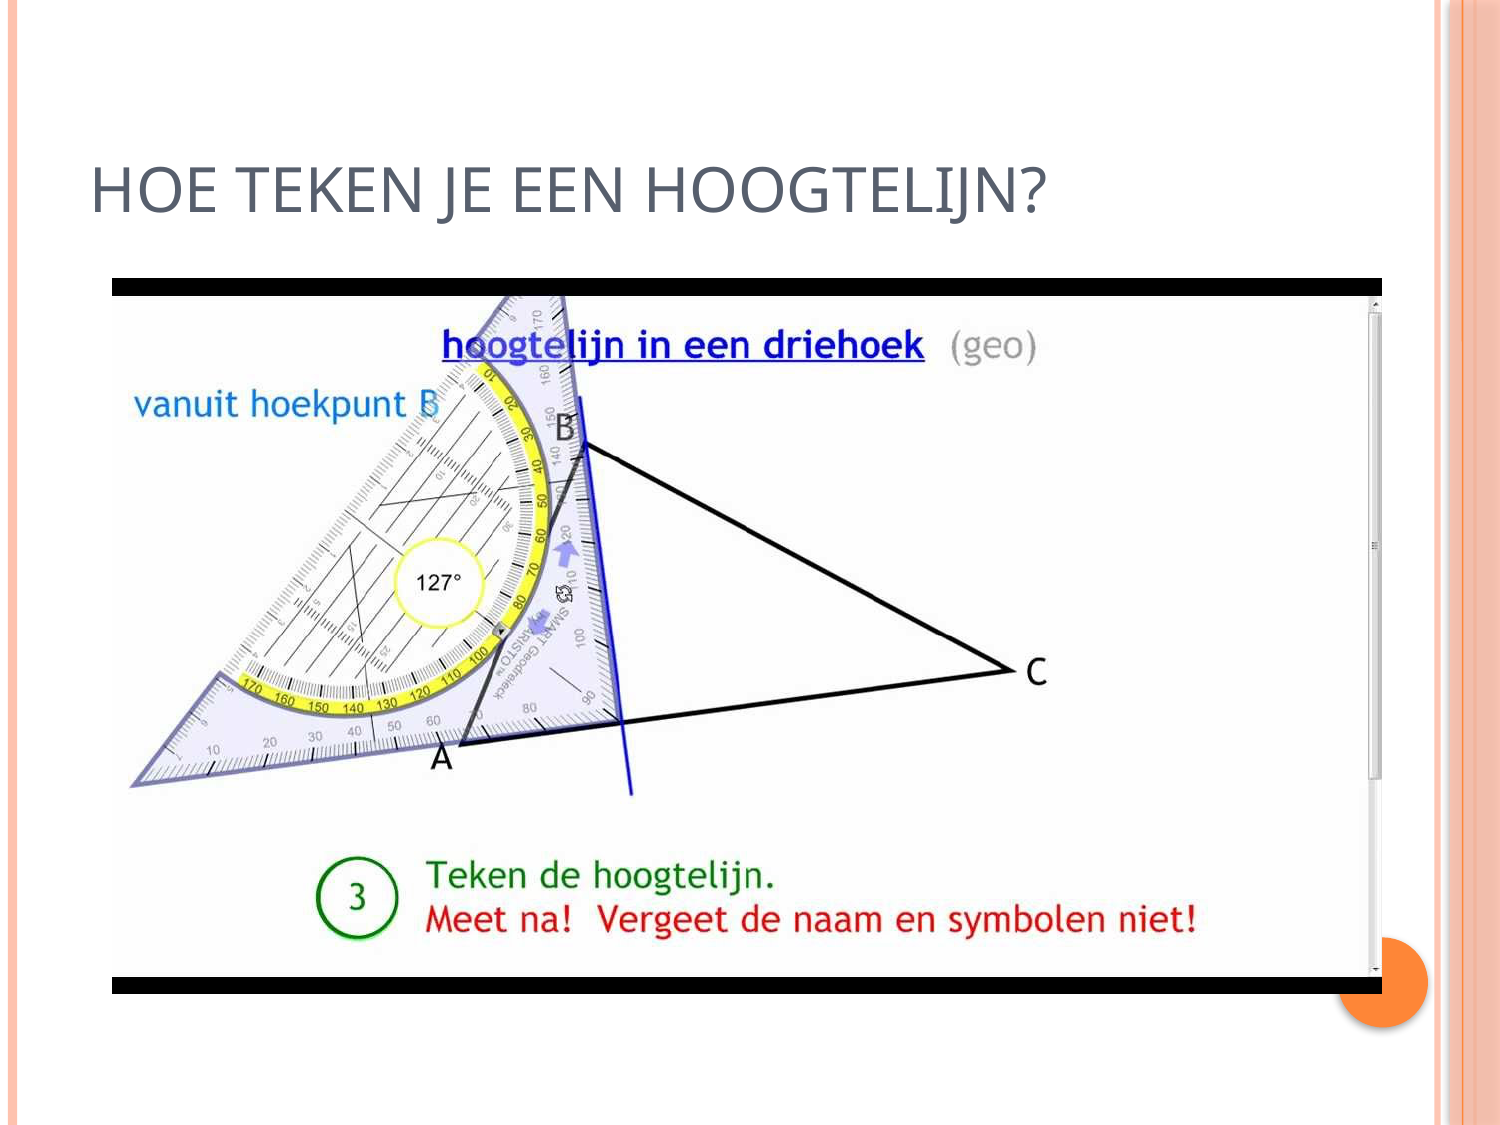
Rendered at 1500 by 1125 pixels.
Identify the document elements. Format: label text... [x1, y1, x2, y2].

title Hoe teken je een hoogtelijn? [75, 45, 1300, 233]
picture [111, 278, 1383, 994]
